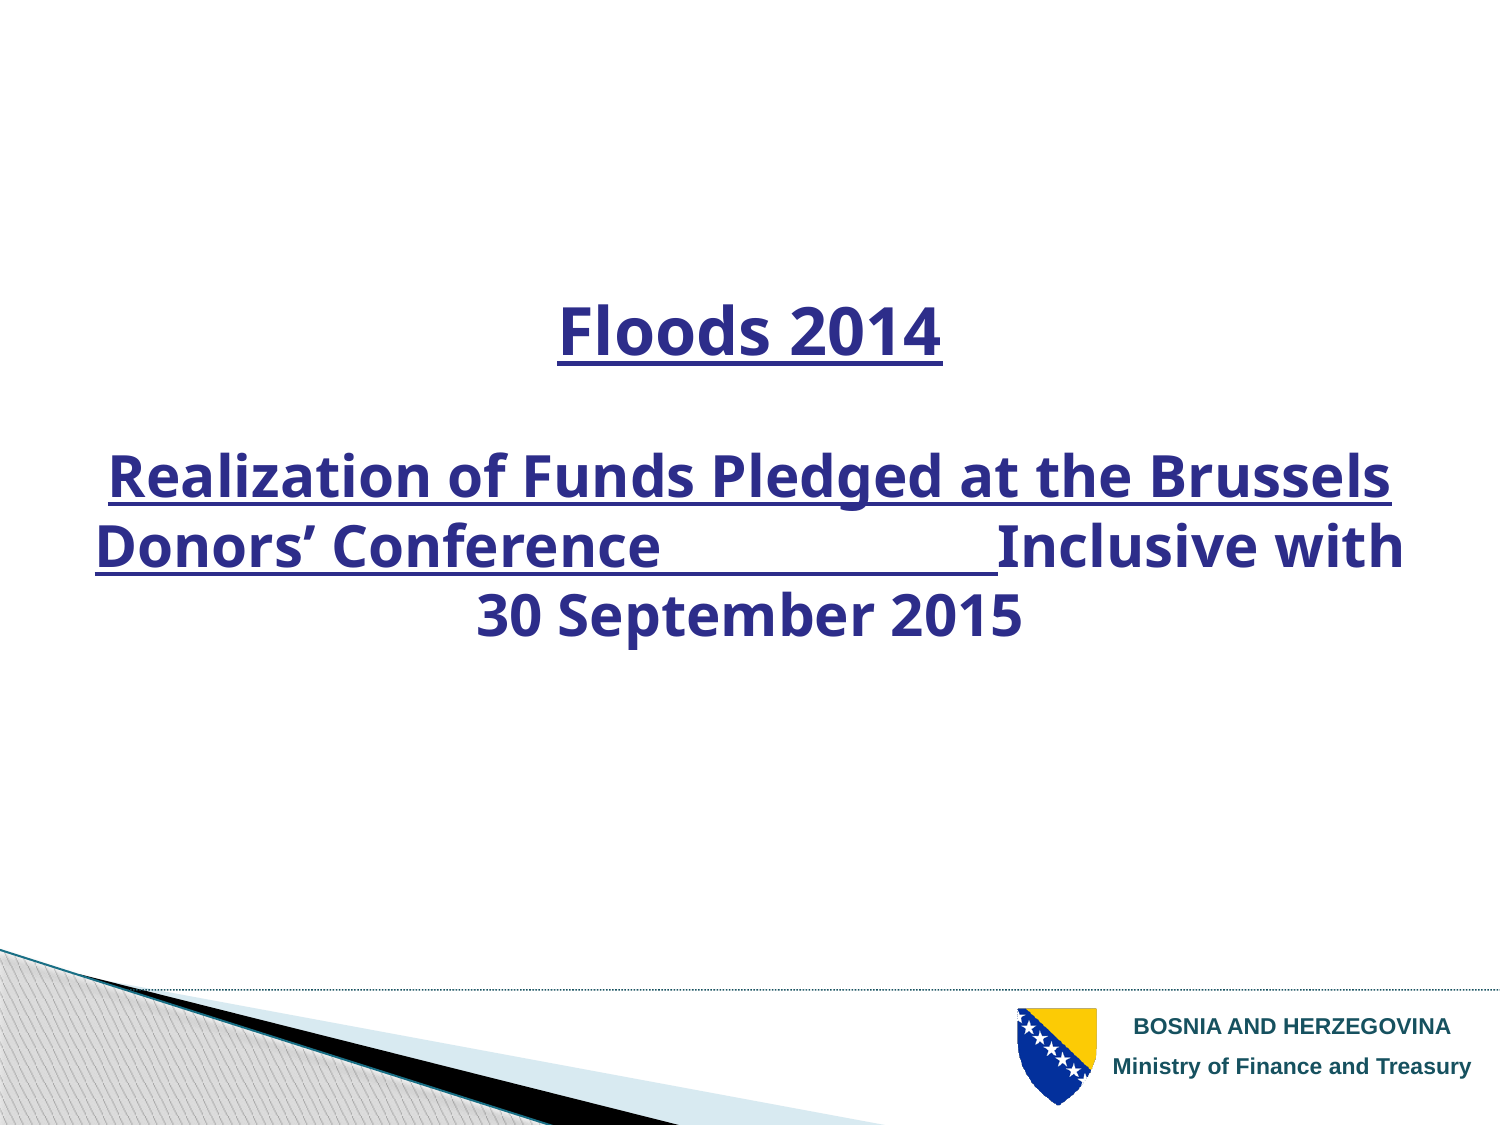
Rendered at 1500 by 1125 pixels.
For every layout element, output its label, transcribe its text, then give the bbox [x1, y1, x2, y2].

text_box BOSNIA AND HERZEGOVINA Ministry of Finance and Treasury [1096, 1004, 1489, 1125]
title Floods 2014 Realization of Funds Pledged at the Brussels Donors’ Conference Inclusive with 30 September 2015 [75, 45, 1425, 963]
picture [1017, 1008, 1098, 1106]
